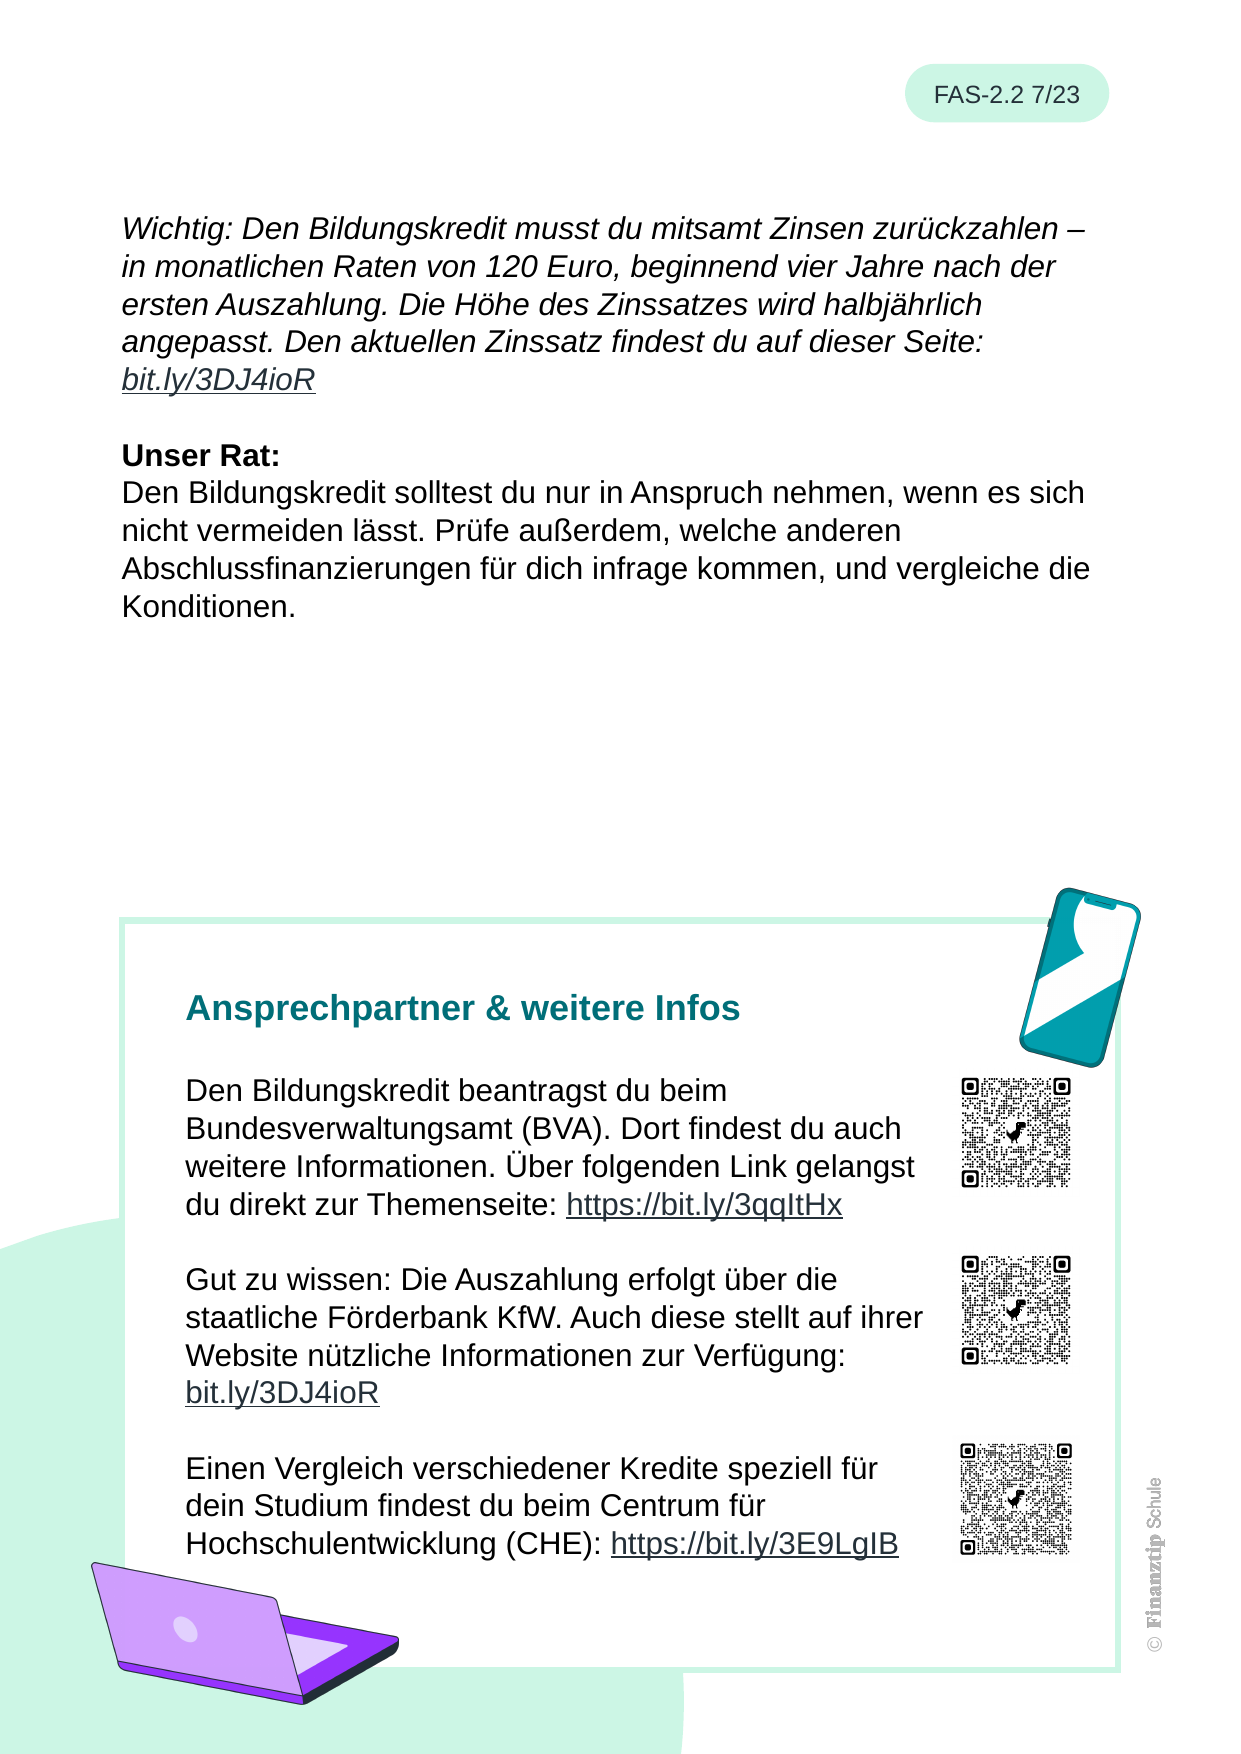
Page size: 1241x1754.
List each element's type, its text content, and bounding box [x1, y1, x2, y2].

picture [952, 1435, 1080, 1563]
picture [91, 1562, 399, 1705]
text_box Ansprechpartner & weitere Infos Den Bildungskredit beantragst du beim Bundesverwaltungsamt (BVA). Dort findest du auch weitere Informationen. Über folgenden Link gelangst du direkt zur Themenseite: https://bit.ly/3qqItHx Gut zu wissen: Die Auszahlung erfolgt über die staatliche Förderbank KfW. Auch diese stellt auf ihrer Website nützliche Informationen zur Verfügung: bit.ly/3DJ4ioR Einen Vergleich verschiedener Kredite speziell für dein Studium findest du beim Centrum für Hochschulentwicklung (CHE): https://bit.ly/3E9LgIB [121, 919, 1119, 1671]
picture [952, 865, 1188, 1197]
picture [952, 1246, 1080, 1374]
picture [1143, 1478, 1165, 1628]
text_box Wichtig: Den Bildungskredit musst du mitsamt Zinsen zurückzahlen – in monatlichen Raten von 120 Euro, beginnend vier Jahre nach der ersten Auszahlung. Die Höhe des Zinssatzes wird halbjährlich angepasst. Den aktuellen Zinssatz findest du auf dieser Seite: bit.ly/3DJ4ioR Unser Rat: Den Bildungskredit solltest du nur in Anspruch nehmen, wenn es sich nicht vermeiden lässt. Prüfe außerdem, welche anderen Abschlussfinanzierungen für dich infrage kommen, und vergleiche die Konditionen. [121, 200, 1119, 631]
